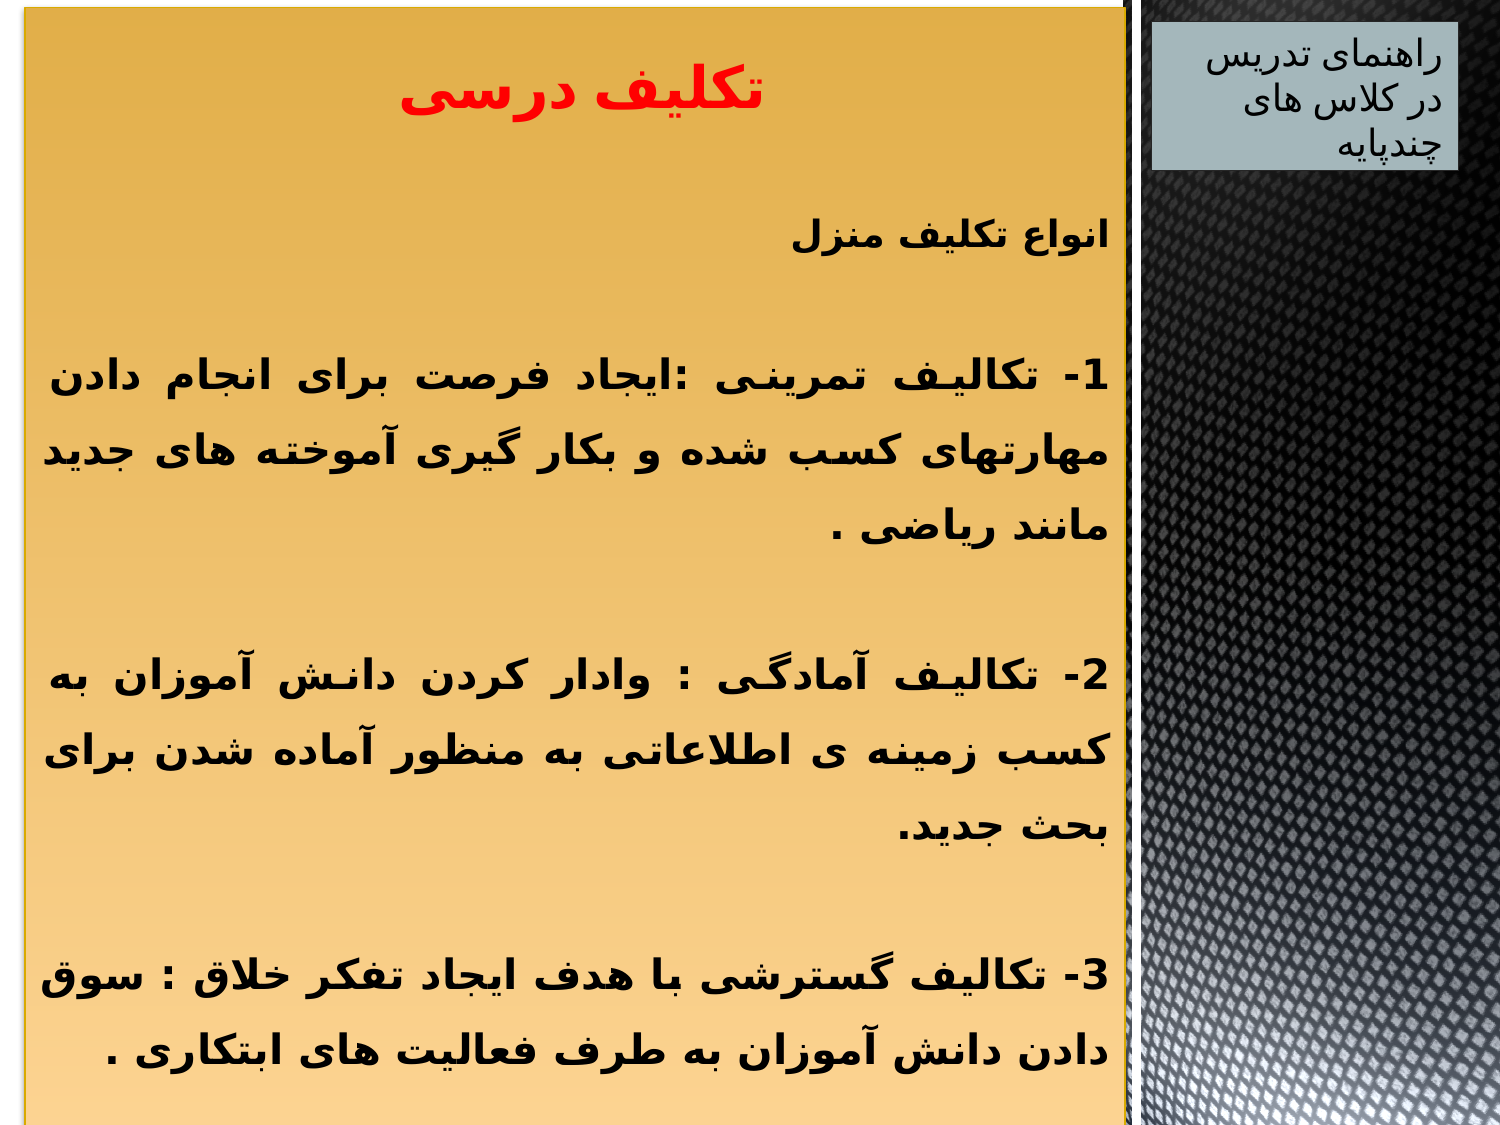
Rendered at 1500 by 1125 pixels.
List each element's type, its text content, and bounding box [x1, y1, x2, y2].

text_box تکلیف درسی انواع تکلیف منزل 1- تکالیف تمرینی :ایجاد فرصت برای انجام دادن مهارتهای کسب شده و بکار گیری آموخته های جدید مانند ریاضی . 2- تکالیف آمادگی : وادار کردن دانش آموزان به کسب زمینه ی اطلاعاتی به منظور آماده شدن برای بحث جدید. 3- تکالیف گسترشی با هدف ایجاد تفکر خلاق : سوق دادن دانش آموزان به طرف فعالیت های ابتکاری . [24, 7, 1126, 1125]
picture [1123, 0, 1500, 1125]
text_box راهنمای تدریس در کلاس های چندپایه [1151, 21, 1459, 171]
